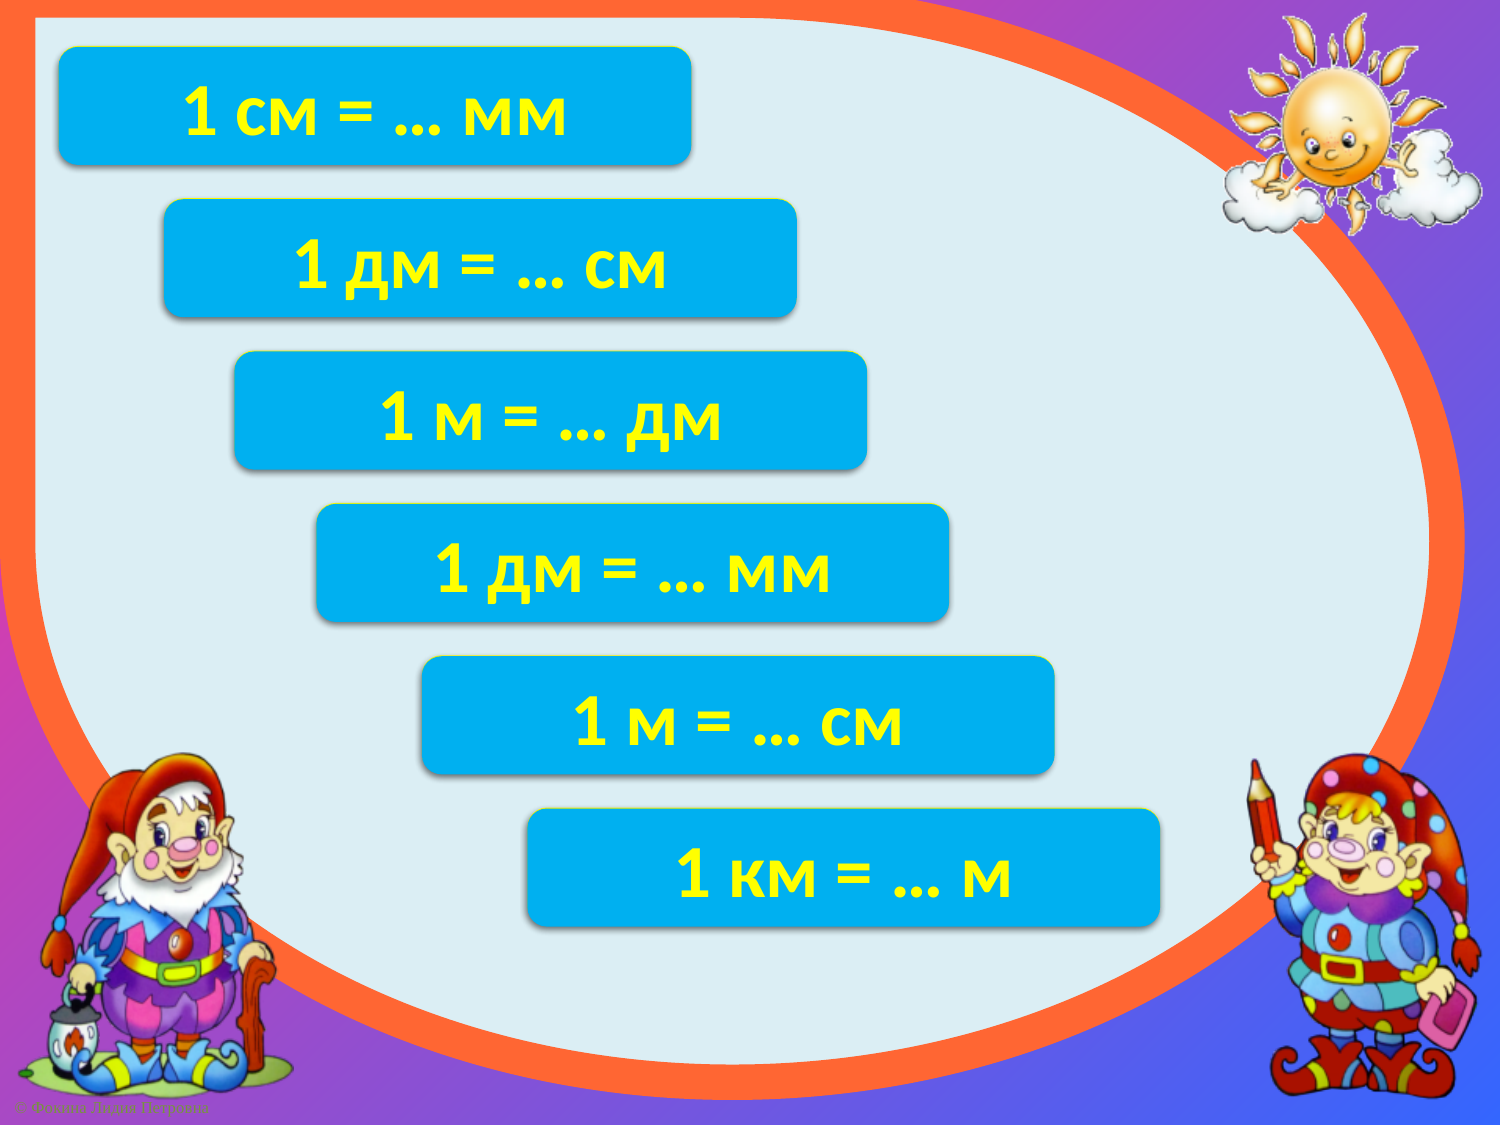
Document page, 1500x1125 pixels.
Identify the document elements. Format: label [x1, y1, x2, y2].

text_box [232, 349, 870, 472]
picture [1214, 0, 1500, 244]
text_box [419, 654, 1057, 777]
text_box [56, 44, 694, 168]
text_box [525, 806, 1163, 929]
text_box [161, 197, 799, 320]
text_box [314, 501, 952, 625]
picture [17, 751, 294, 1101]
picture [1245, 751, 1483, 1101]
